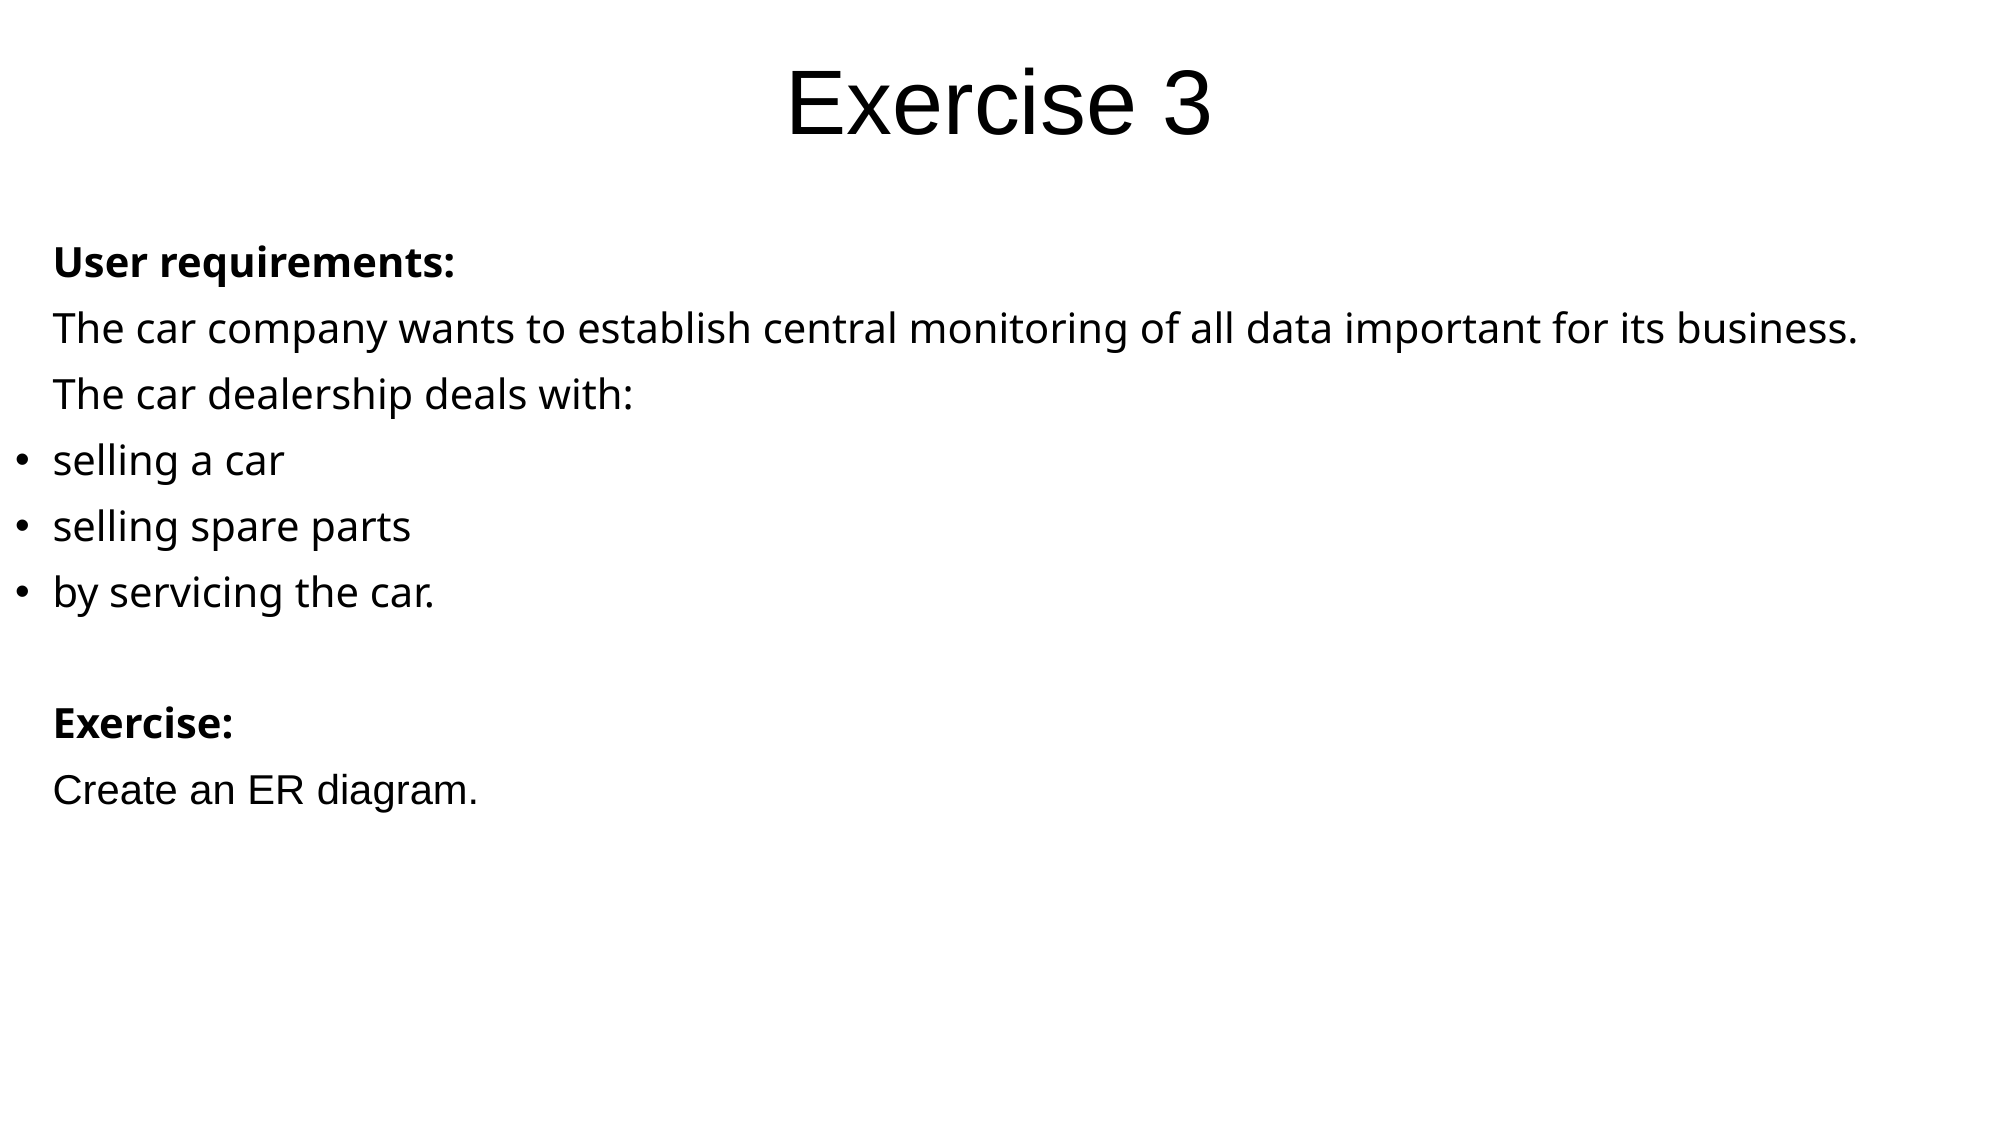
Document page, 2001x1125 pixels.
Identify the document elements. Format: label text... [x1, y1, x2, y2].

list User requirements: The car company wants to establish central monitoring of all data important for its business. The car dealership deals with: selling a car selling spare parts by servicing the car. Exercise: Create an ER diagram. [0, 234, 2000, 1104]
title Exercise 3 [0, 7, 2000, 203]
